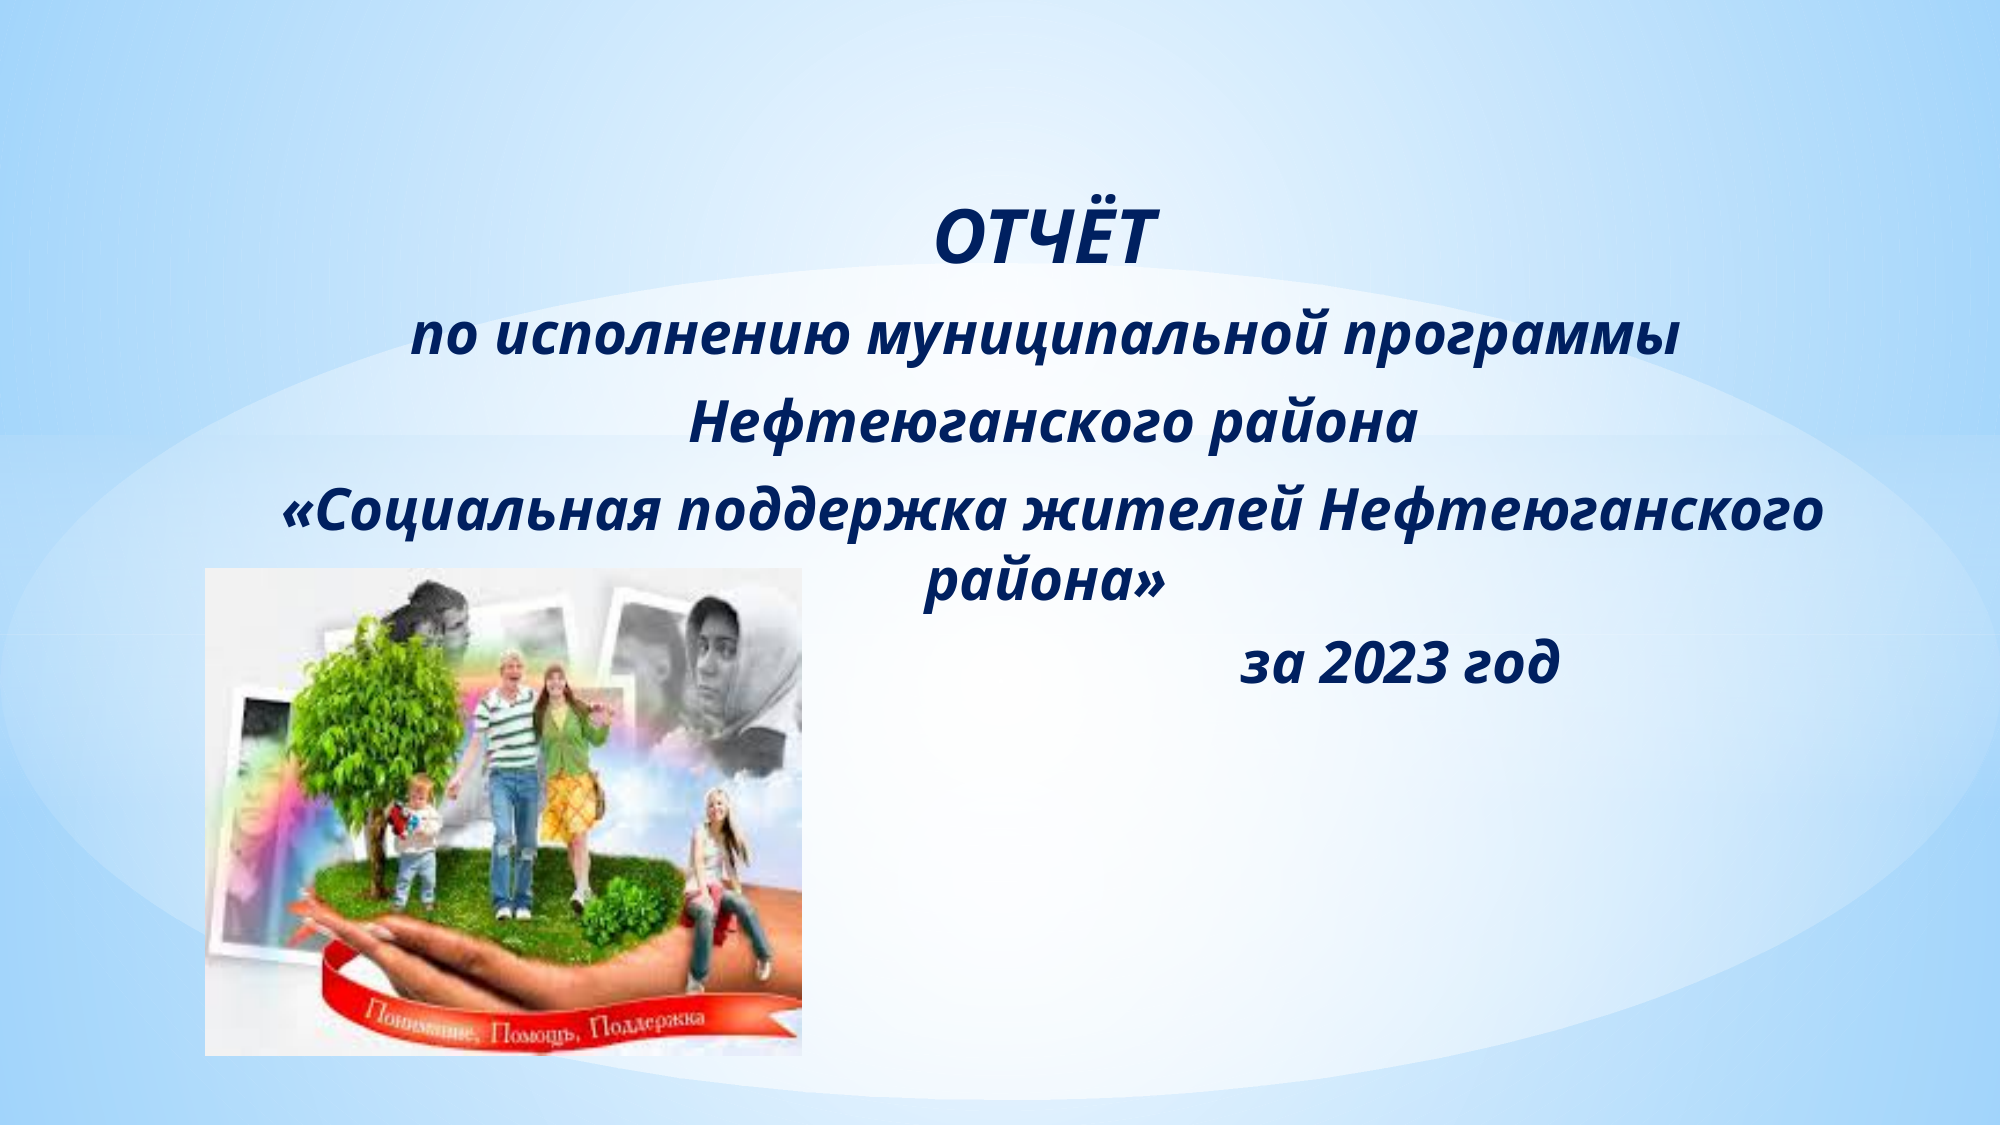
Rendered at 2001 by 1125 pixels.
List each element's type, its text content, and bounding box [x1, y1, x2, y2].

picture [205, 567, 802, 1056]
text_box за 2023 год [1160, 618, 1642, 703]
subtitle ОТЧЁТ по исполнению муниципальной программы Нефтеюганского района «Социальная поддержка жителей Нефтеюганского района» [143, 69, 1964, 478]
